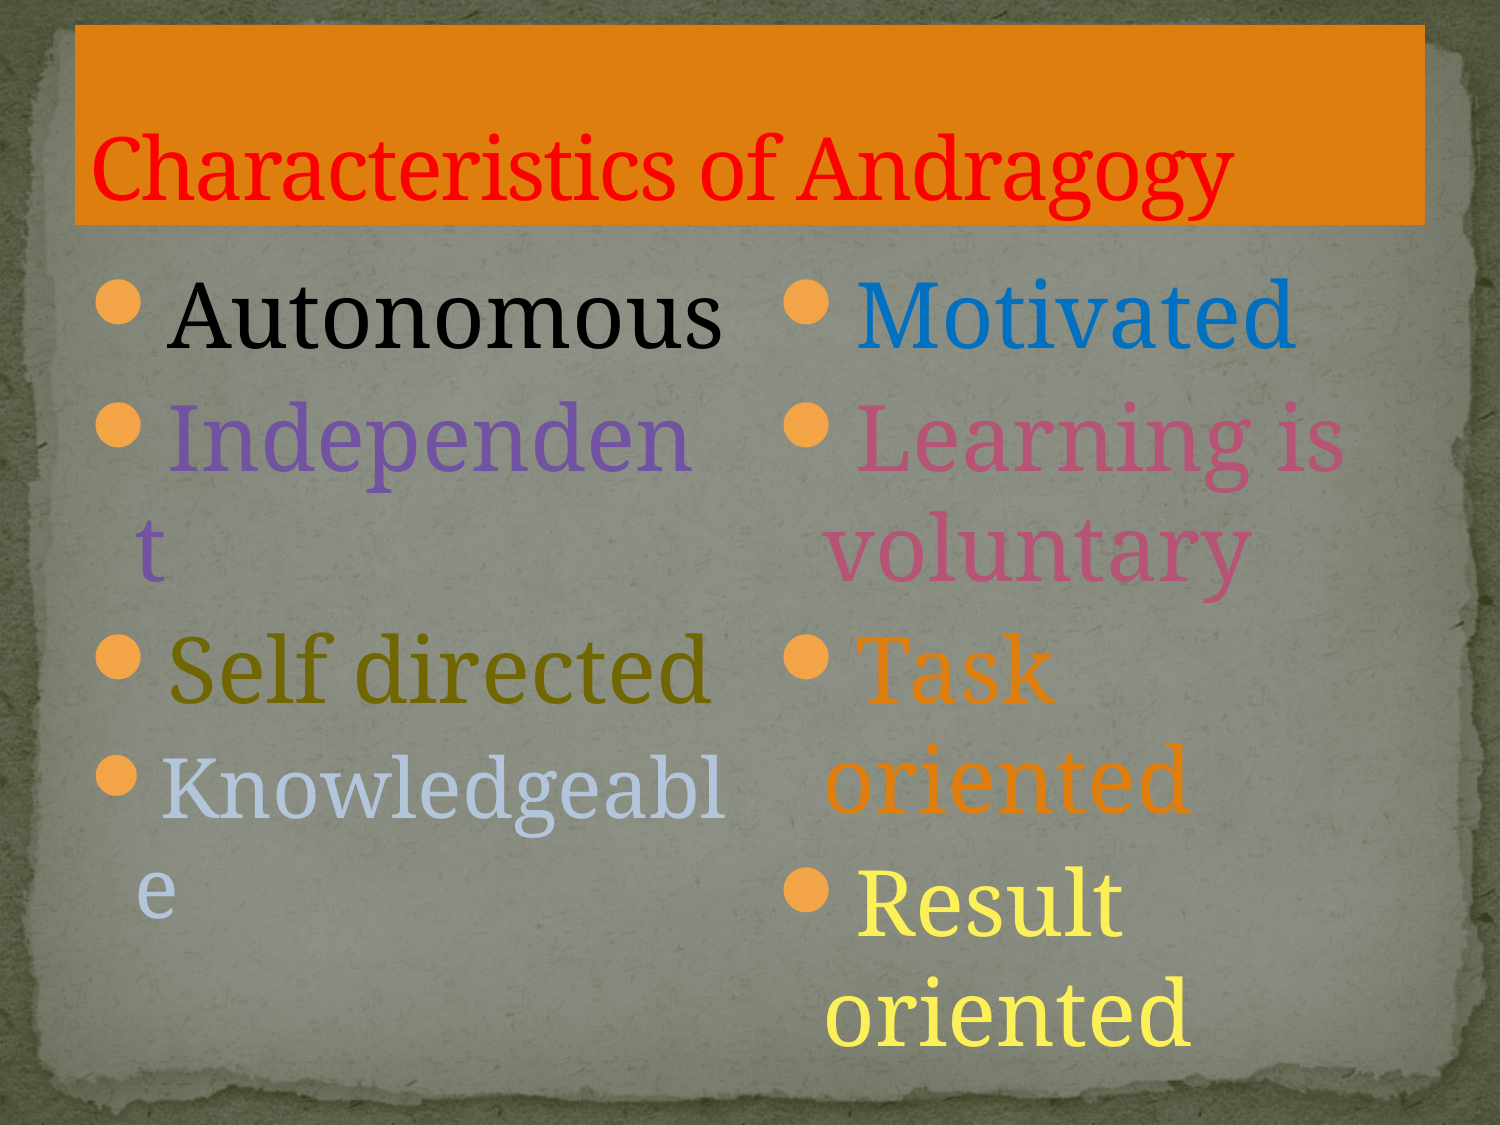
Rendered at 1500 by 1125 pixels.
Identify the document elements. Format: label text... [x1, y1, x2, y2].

list Autonomous Independent Self directed Knowledgeable [75, 249, 741, 1000]
title Characteristics of Andragogy [74, 24, 1425, 225]
list Motivated Learning is voluntary Task oriented Result oriented [762, 249, 1429, 1000]
